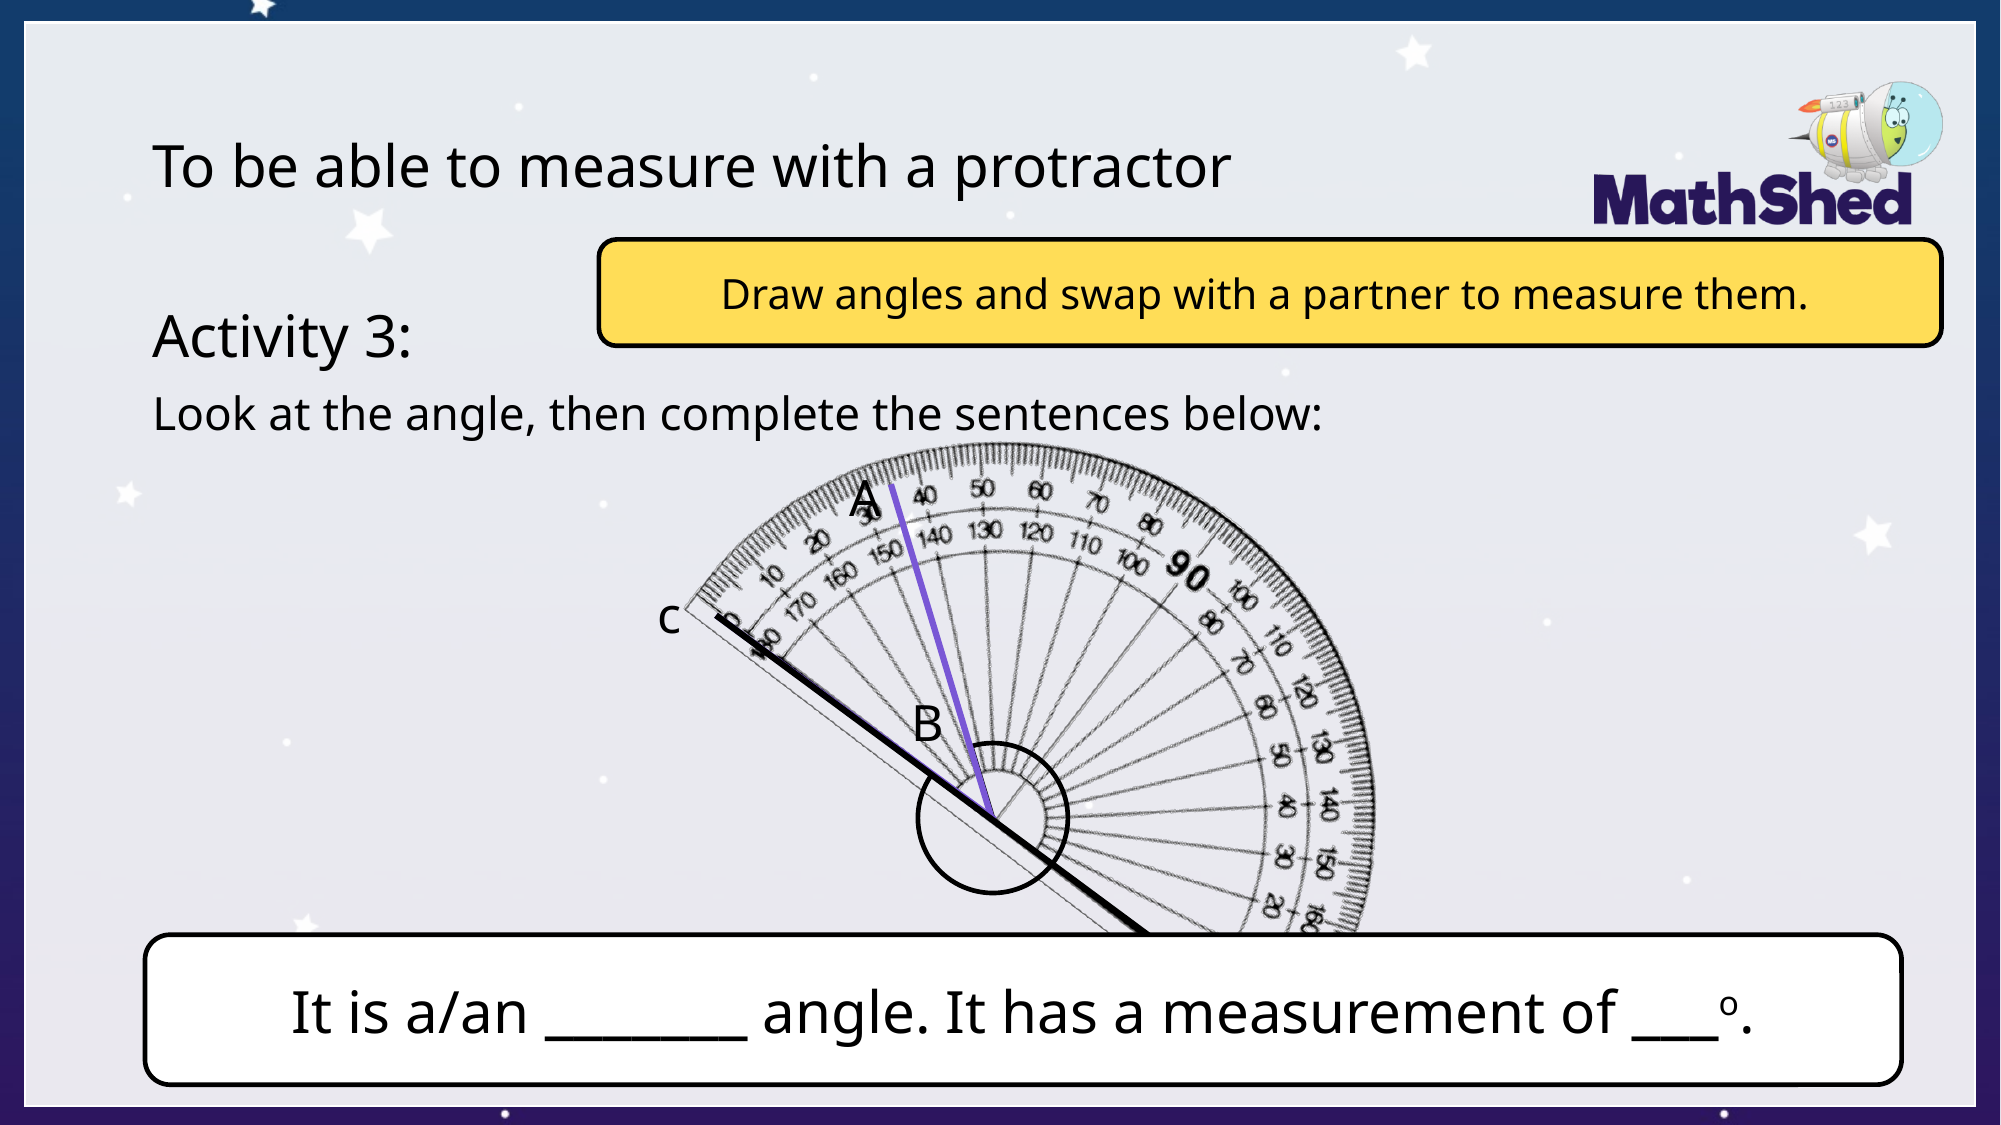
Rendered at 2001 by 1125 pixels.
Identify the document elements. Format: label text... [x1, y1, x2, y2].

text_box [716, 615, 1232, 998]
text_box c [643, 576, 697, 651]
text_box Draw angles and swap with a partner to measure them. [597, 238, 1943, 347]
picture [0, 0, 2001, 1125]
text_box A [834, 459, 897, 464]
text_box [890, 484, 993, 615]
title To be able to measure with a protractor [137, 59, 1578, 278]
text_box It is a/an _______ angle. It has a measurement of ___o. [143, 933, 1903, 1086]
list Activity 3: Look at the angle, then complete the sentences below: [137, 299, 1863, 1014]
